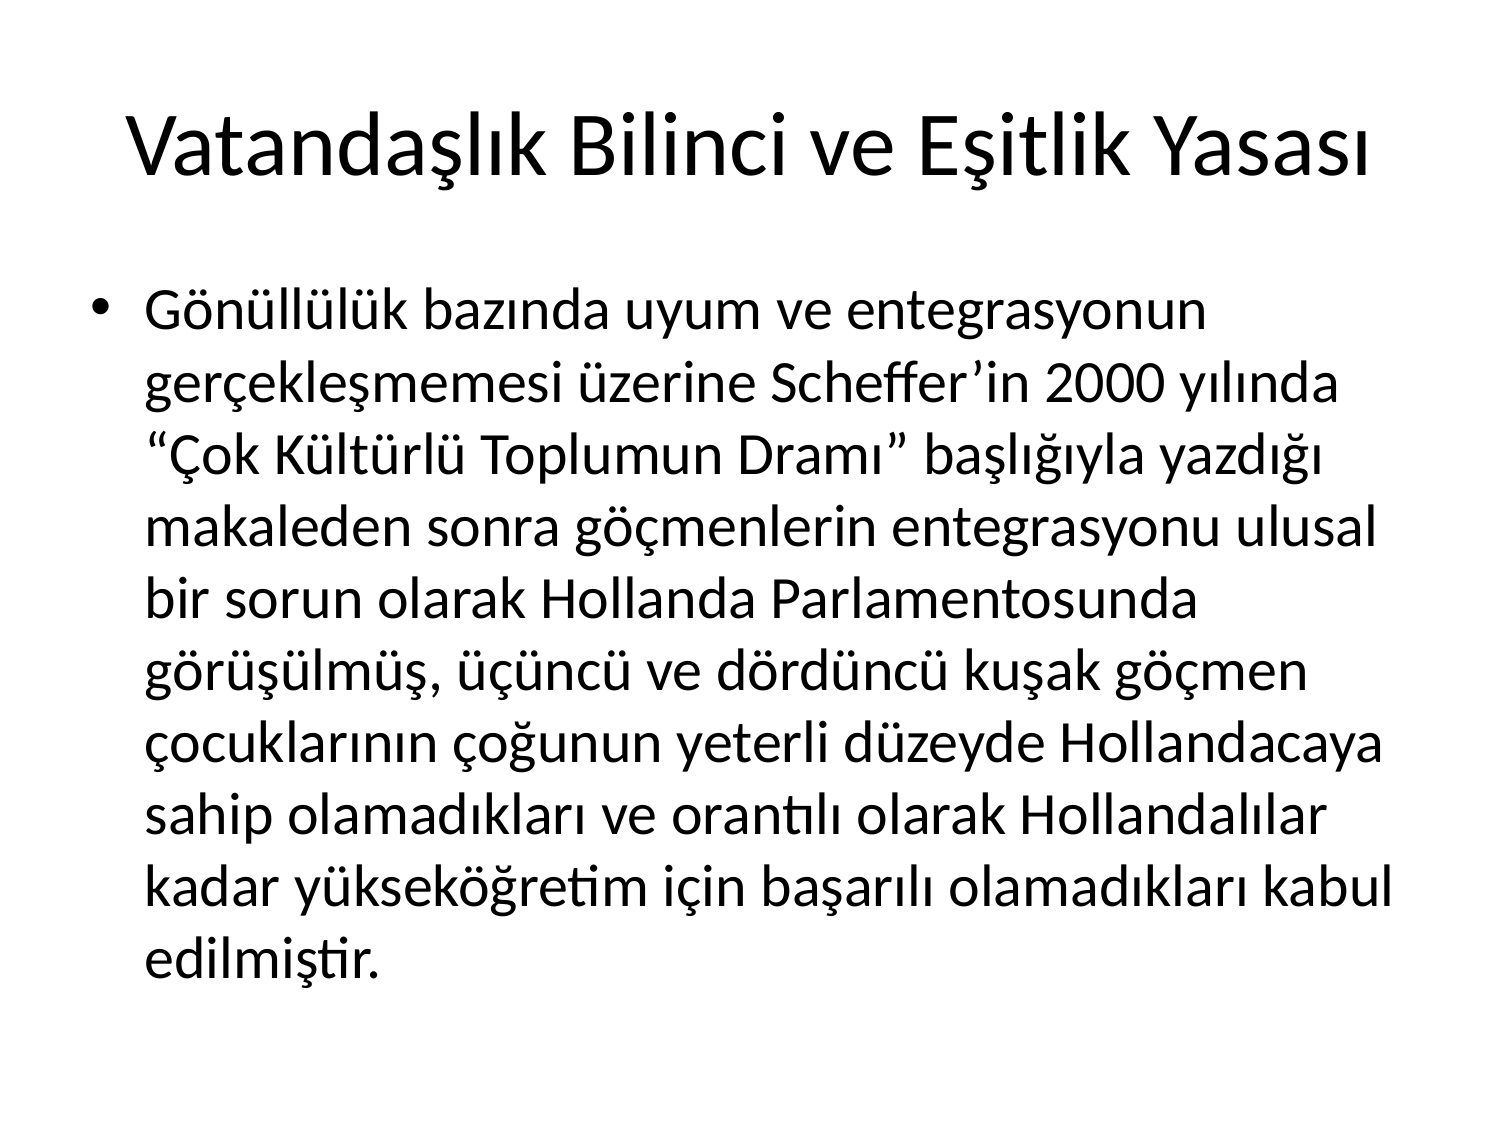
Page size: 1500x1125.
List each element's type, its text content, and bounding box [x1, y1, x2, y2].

title Vatandaşlık Bilinci ve Eşitlik Yasası [75, 45, 1425, 233]
list Gönüllülük bazında uyum ve entegrasyonun gerçekleşmemesi üzerine Scheffer’in 2000 yılında “Çok Kültürlü Toplumun Dramı” başlığıyla yazdığı makaleden sonra göçmenlerin entegrasyonu ulusal bir sorun olarak Hollanda Parlamentosunda görüşülmüş, üçüncü ve dördüncü kuşak göçmen çocuklarının çoğunun yeterli düzeyde Hollandacaya sahip olamadıkları ve orantılı olarak Hollandalılar kadar yükseköğretim için başarılı olamadıkları kabul edilmiştir. [75, 262, 1425, 1005]
